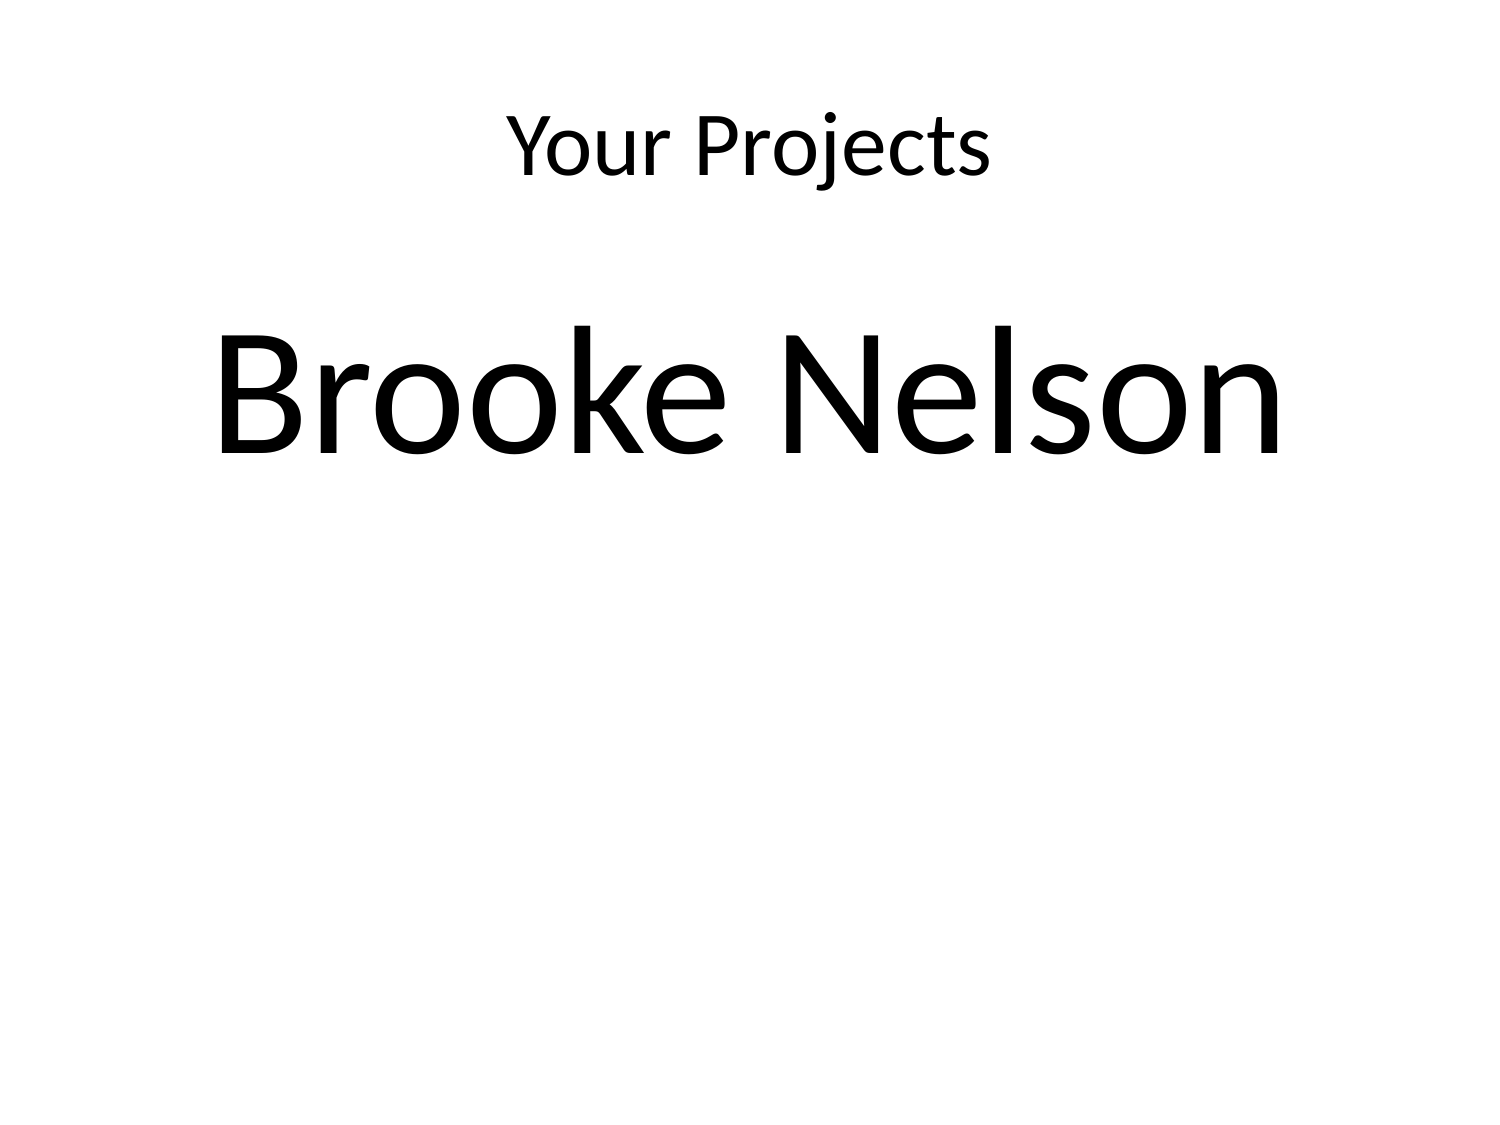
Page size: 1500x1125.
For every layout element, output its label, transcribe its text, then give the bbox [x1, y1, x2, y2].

list Brooke Nelson [75, 262, 1425, 1005]
title Your Projects [75, 45, 1425, 233]
